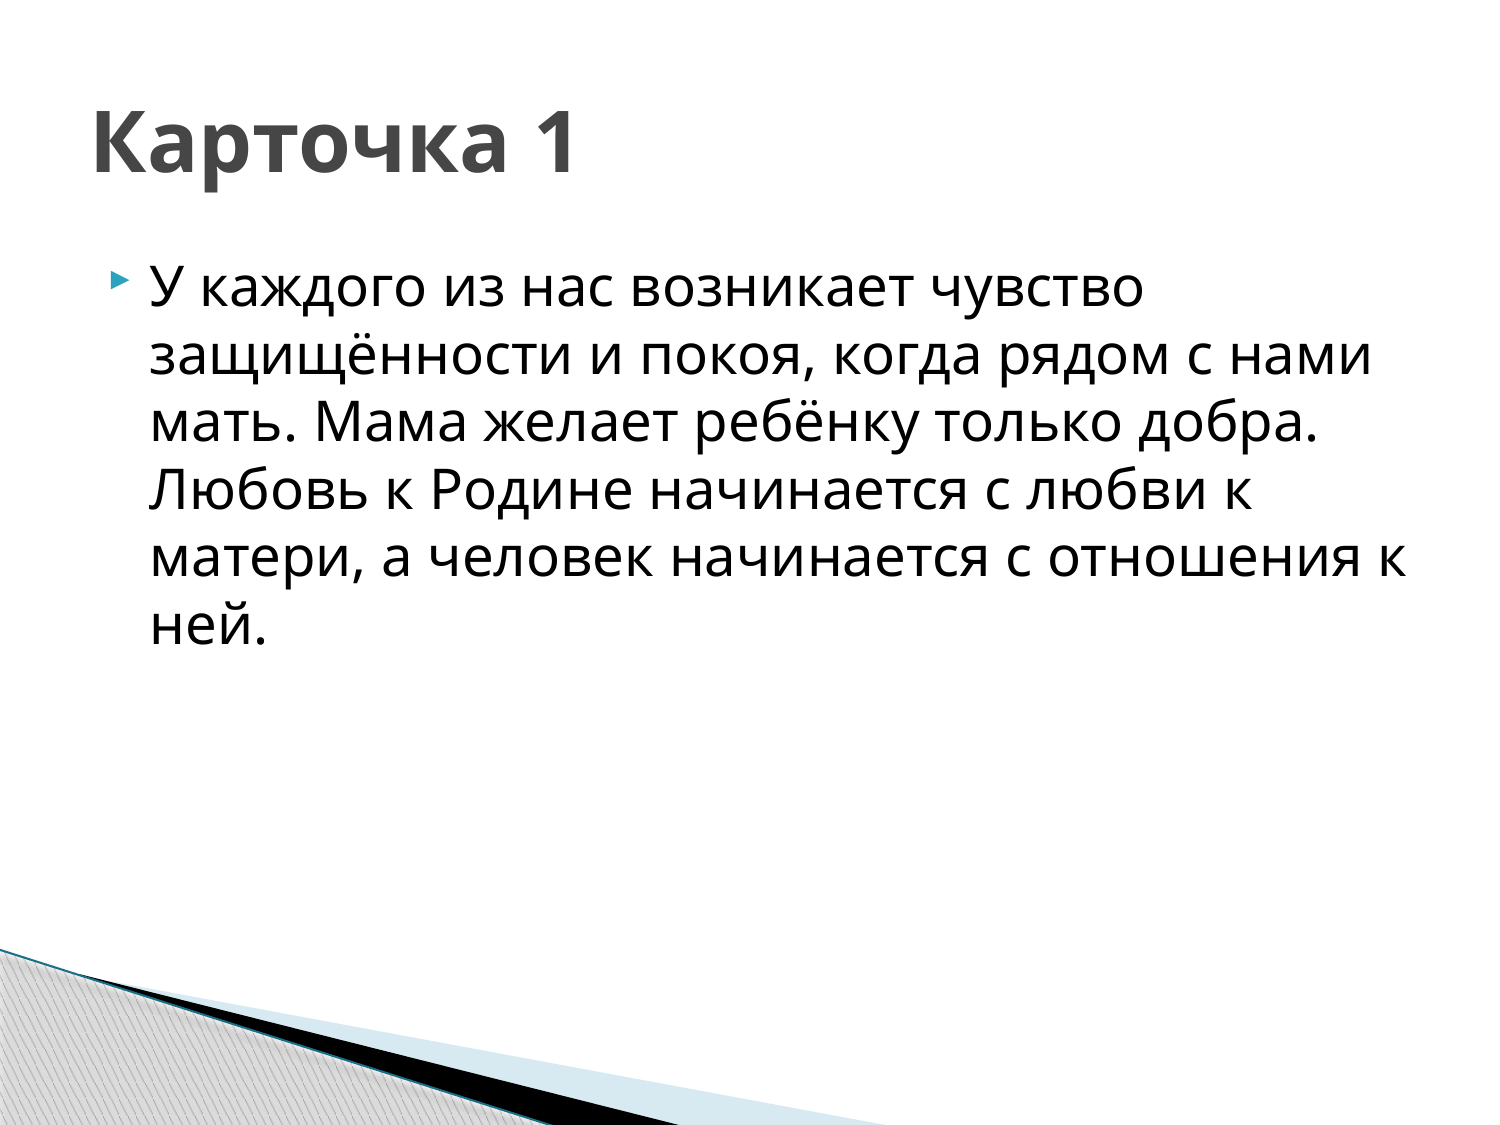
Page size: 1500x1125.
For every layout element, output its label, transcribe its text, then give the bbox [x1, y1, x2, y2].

title Карточка 1 [75, 45, 1425, 233]
list У каждого из нас возникает чувство защищённости и покоя, когда рядом с нами мать. Мама желает ребёнку только добра. Любовь к Родине начинается с любви к матери, а человек начинается с отношения к ней. [75, 243, 1425, 986]
